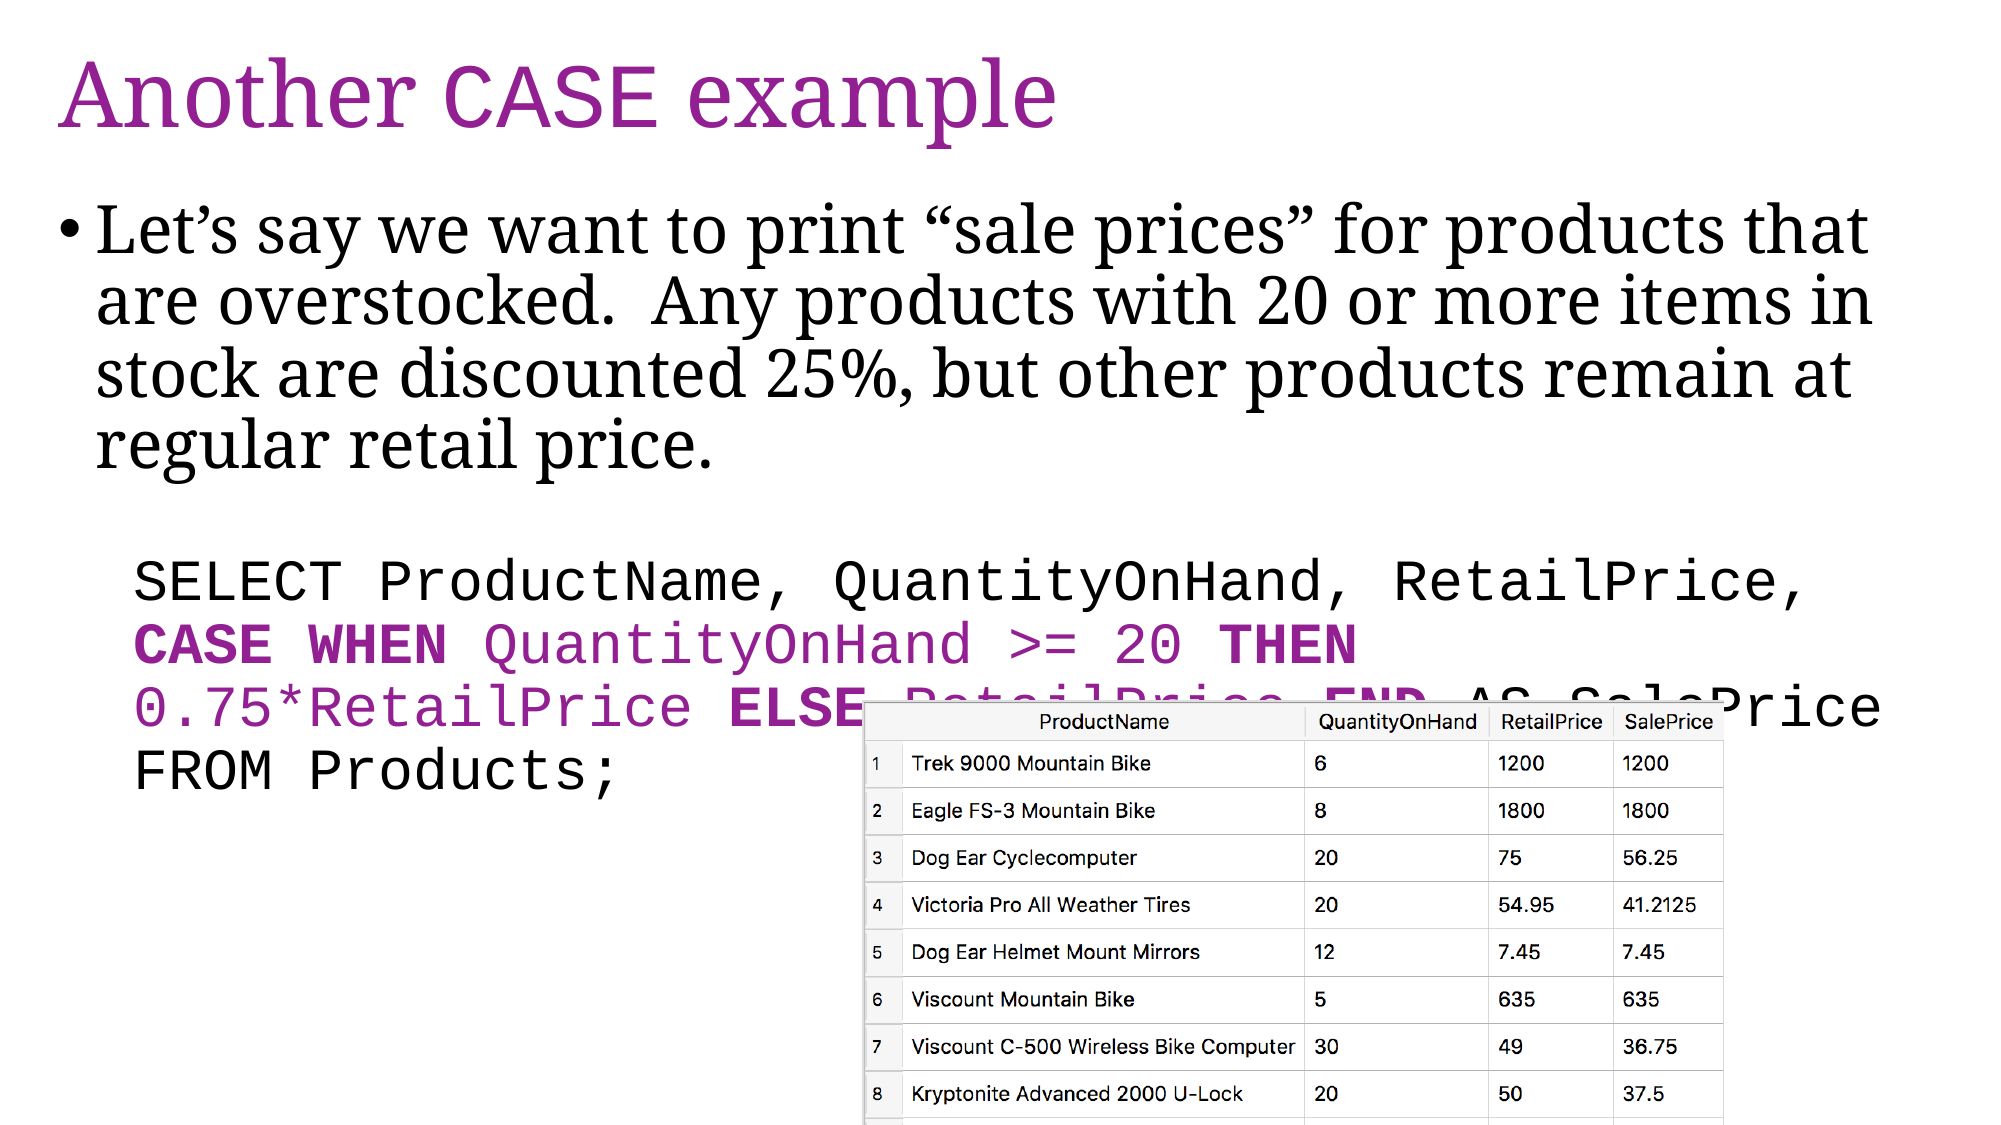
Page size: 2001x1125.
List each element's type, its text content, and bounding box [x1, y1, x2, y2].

picture [861, 700, 1724, 1125]
list Let’s say we want to print “sale prices” for products that are overstocked. Any products with 20 or more items in stock are discounted 25%, but other products remain at regular retail price. SELECT ProductName, QuantityOnHand, RetailPrice, CASE WHEN QuantityOnHand >= 20 THEN 0.75*RetailPrice ELSE RetailPrice END AS SalePrice FROM Products; [43, 188, 1953, 1106]
title Another CASE example [43, 25, 1953, 171]
